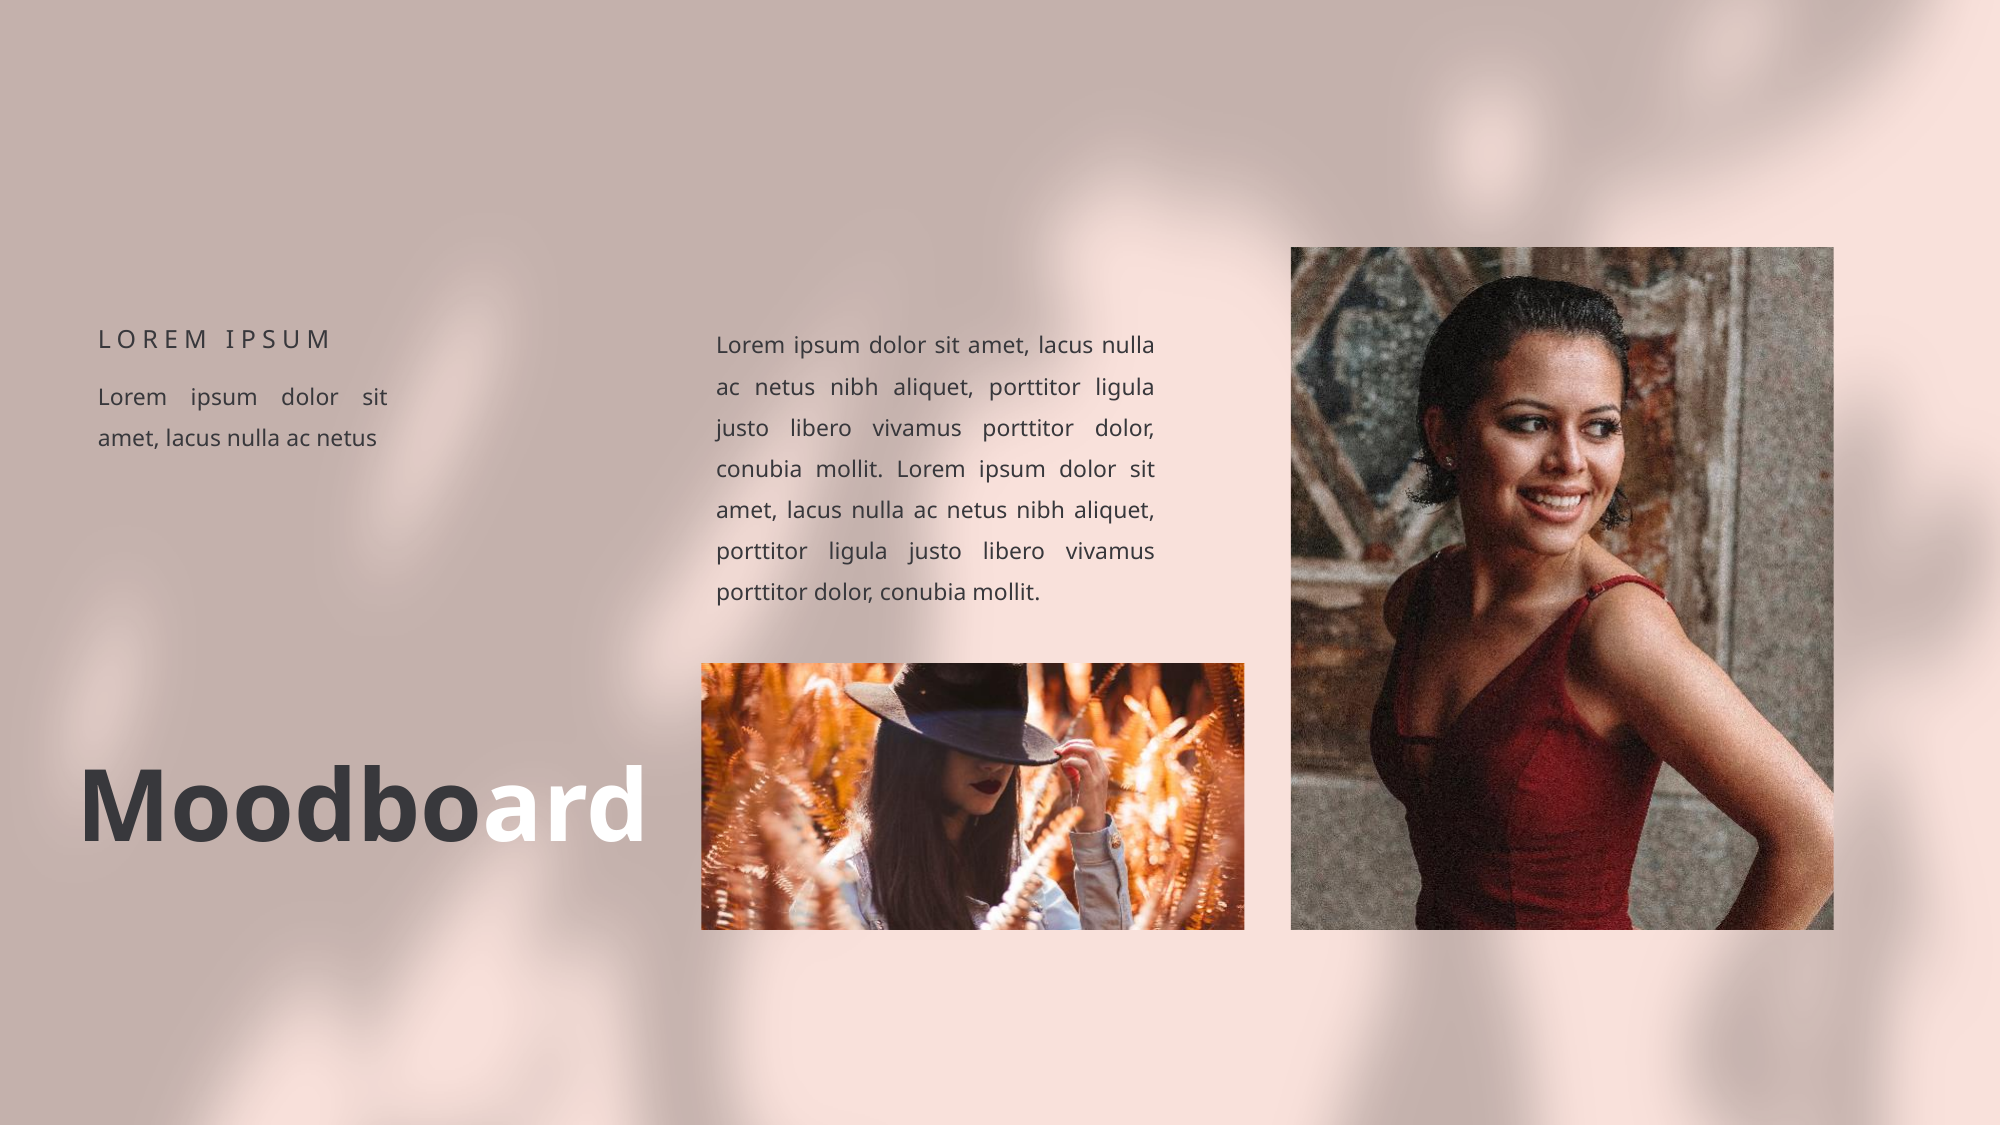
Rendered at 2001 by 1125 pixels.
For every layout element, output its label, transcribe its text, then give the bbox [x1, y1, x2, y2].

text_box Moodboard [61, 734, 701, 895]
picture [1290, 247, 1834, 930]
text_box Lorem ipsum dolor sit amet, lacus nulla ac netus [83, 361, 403, 459]
text_box Lorem ipsum dolor sit amet, lacus nulla ac netus nibh aliquet, porttitor ligula justo libero vivamus porttitor dolor, conubia mollit. Lorem ipsum dolor sit amet, lacus nulla ac netus nibh aliquet, porttitor ligula justo libero vivamus porttitor dolor, conubia mollit. [701, 309, 1171, 613]
picture [701, 663, 1245, 930]
text_box LOREM IPSUM [83, 315, 403, 361]
